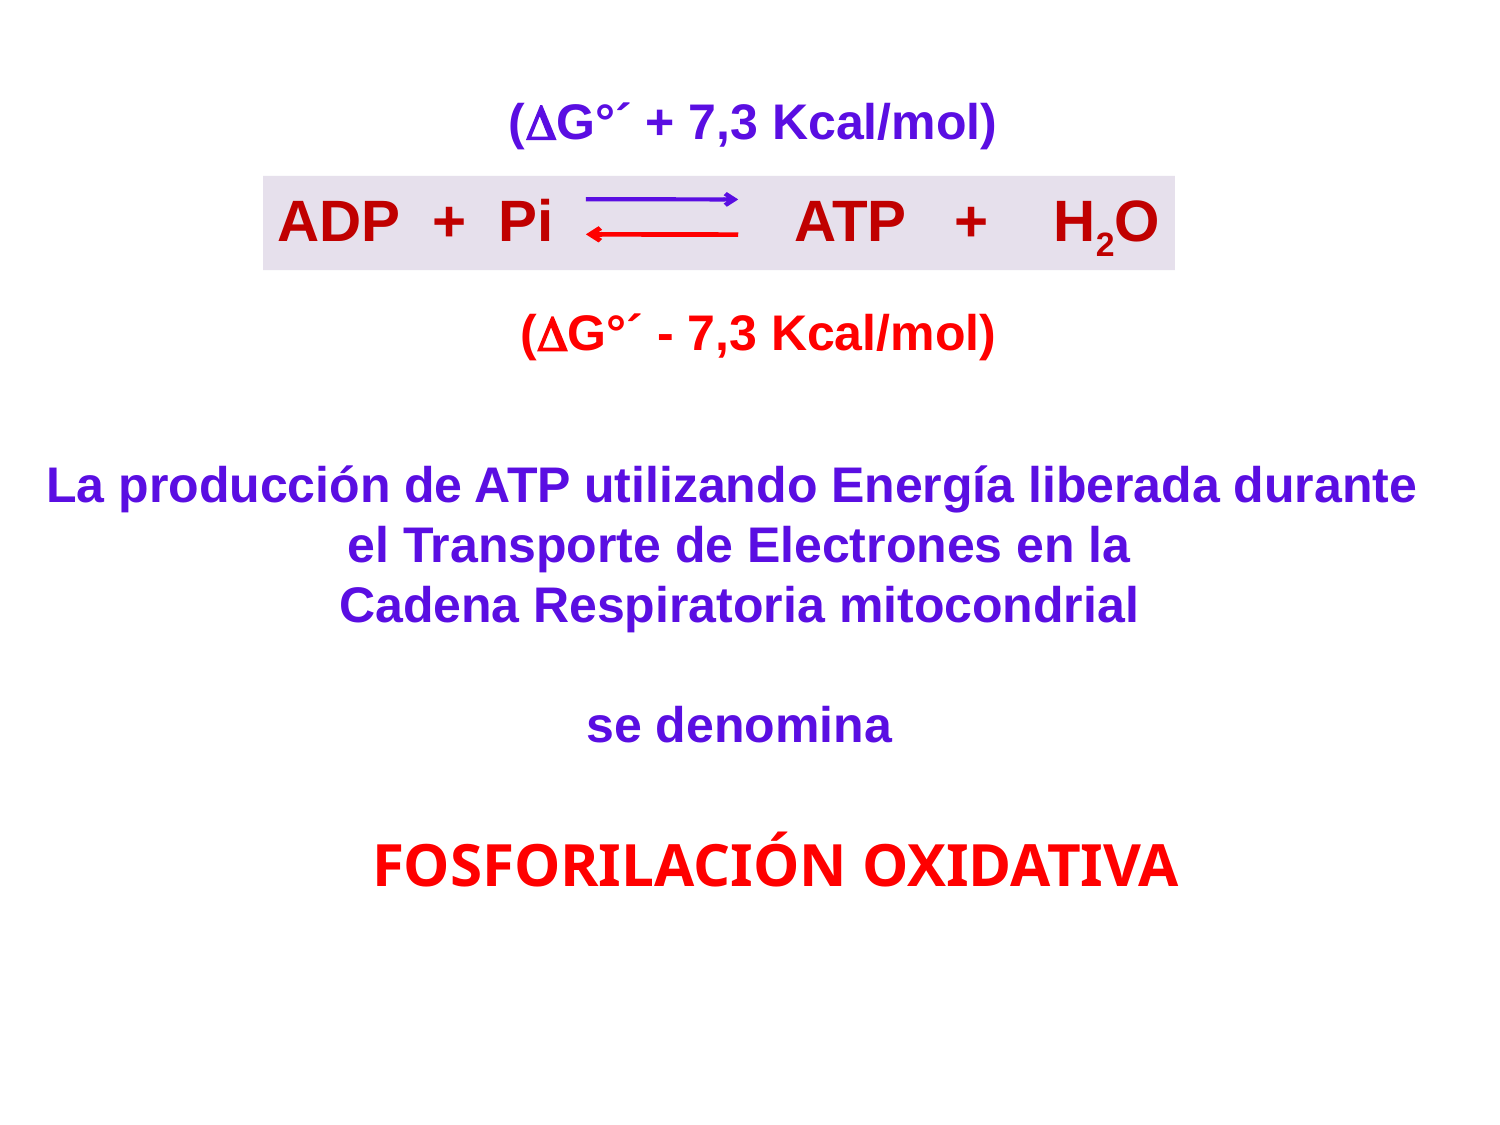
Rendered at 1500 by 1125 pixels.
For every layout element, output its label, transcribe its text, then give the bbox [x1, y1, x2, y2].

text_box (DG°´ + 7,3 Kcal/mol) [494, 81, 1013, 157]
text_box FOSFORILACIÓN OXIDATIVA [357, 820, 1195, 951]
text_box ADP + Pi ATP + H2O [263, 175, 1175, 271]
text_box (DG°´ - 7,3 Kcal/mol) [505, 292, 1012, 368]
text_box La producción de ATP utilizando Energía liberada durante el Transporte de Electrones en la Cadena Respiratoria mitocondrial se denomina [31, 445, 1448, 760]
